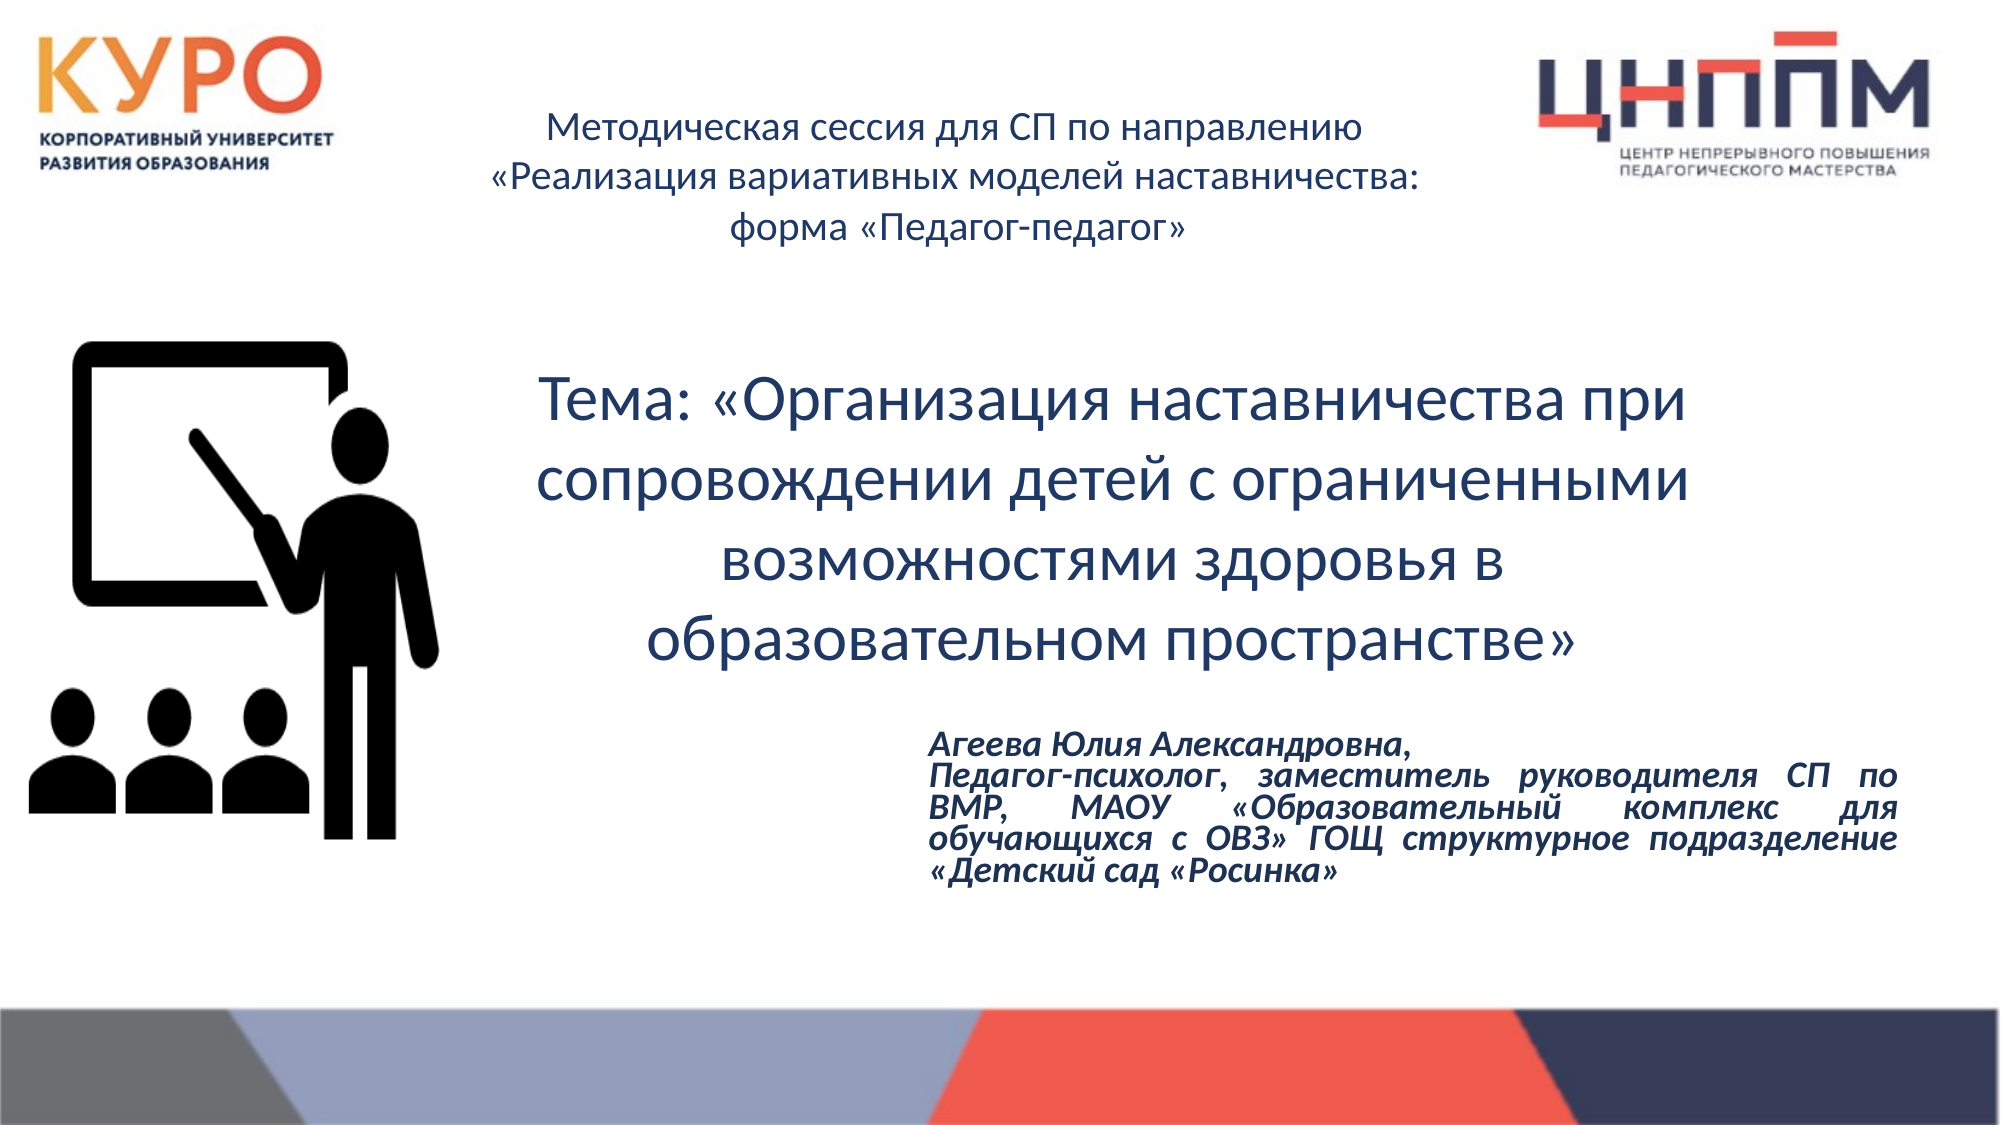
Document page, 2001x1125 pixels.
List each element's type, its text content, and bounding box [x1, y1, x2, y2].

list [0, 277, 464, 899]
text_box Агеева Юлия Александровна, Педагог-психолог, заместитель руководителя СП по ВМР, МАОУ «Образовательный комплекс для обучающихся с ОВЗ» ГОЩ структурное подразделение «Детский сад «Росинка» [913, 723, 1914, 896]
text_box Тема: «Организация наставничества при сопровождении детей с ограниченными возможностями здоровья в образовательном пространстве» [506, 346, 1721, 681]
text_box Методическая сессия для СП по направлению «Реализация вариативных моделей наставничества: форма «Педагог-педагог» [274, 91, 1645, 256]
picture [0, 0, 2001, 1125]
